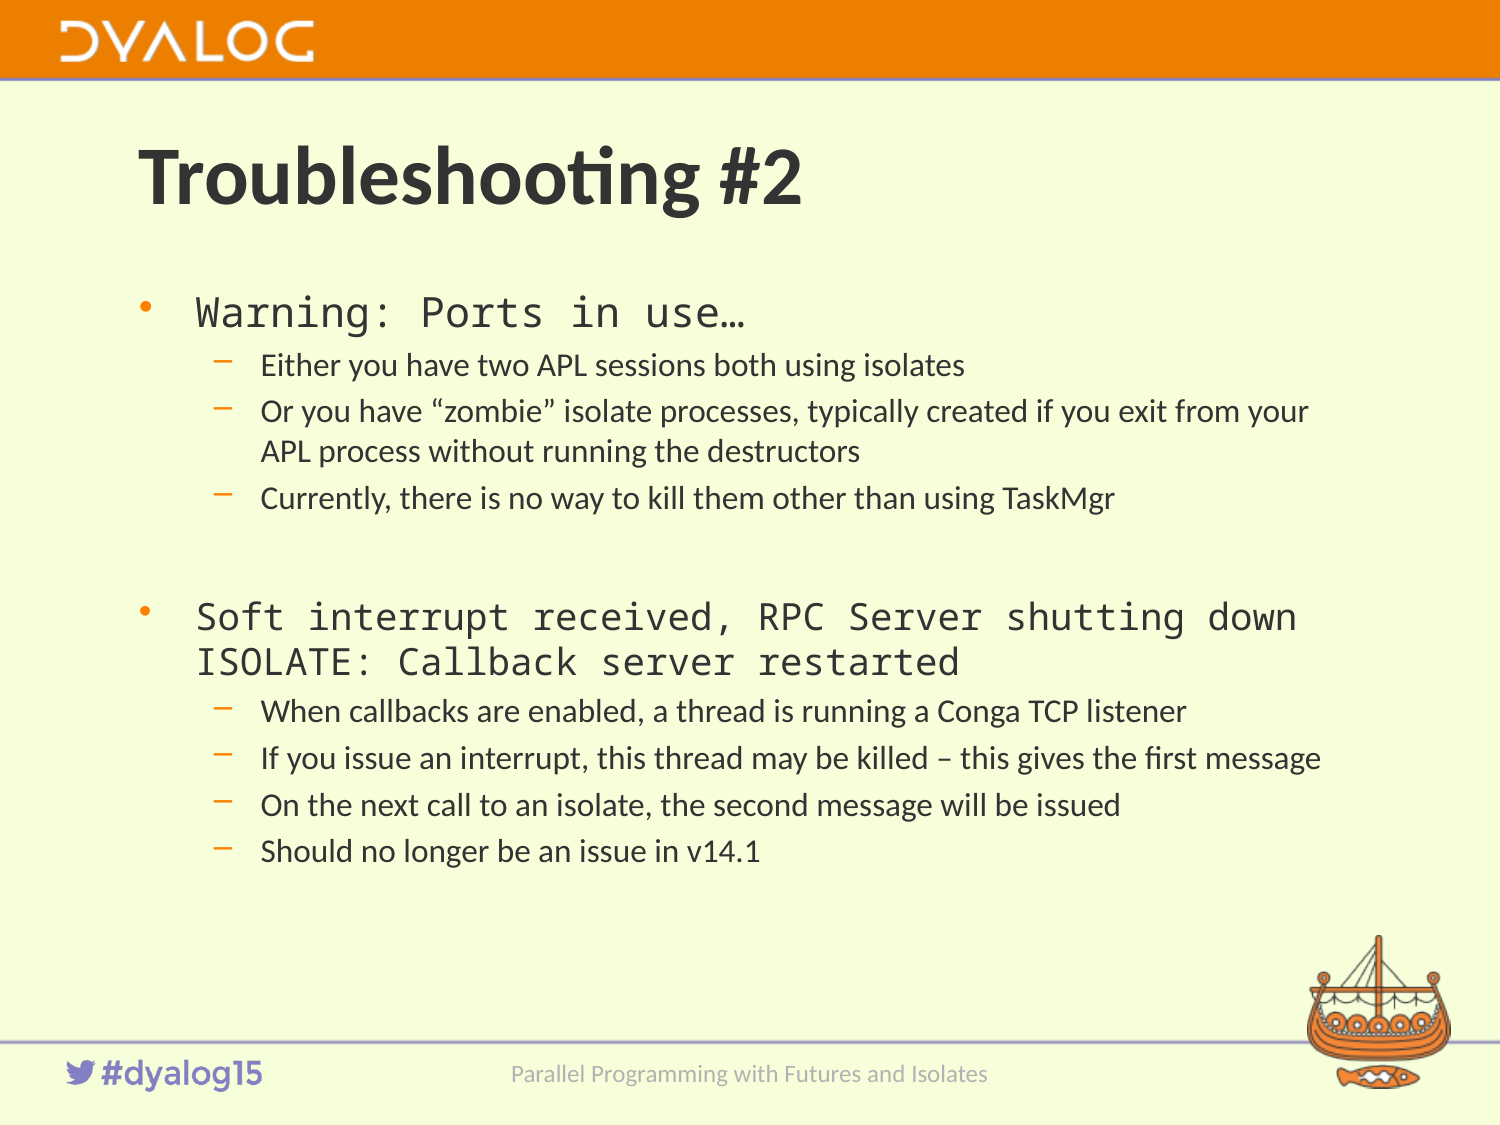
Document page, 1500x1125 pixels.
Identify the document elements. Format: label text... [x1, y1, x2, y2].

picture [0, 0, 1500, 1125]
list Warning: Ports in use… Either you have two APL sessions both using isolates Or you have “zombie” isolate processes, typically created if you exit from your APL process without running the destructors Currently, there is no way to kill them other than using TaskMgr Soft interrupt received, RPC Server shutting down ISOLATE: Callback server restarted When callbacks are enabled, a thread is running a Conga TCP listener If you issue an interrupt, this thread may be killed – this gives the first message On the next call to an isolate, the second message will be issued Should no longer be an issue in v14.1 [123, 278, 1376, 988]
title Troubleshooting #2 [123, 113, 1376, 254]
footer Parallel Programming with Futures and Isolates [395, 1042, 1105, 1103]
